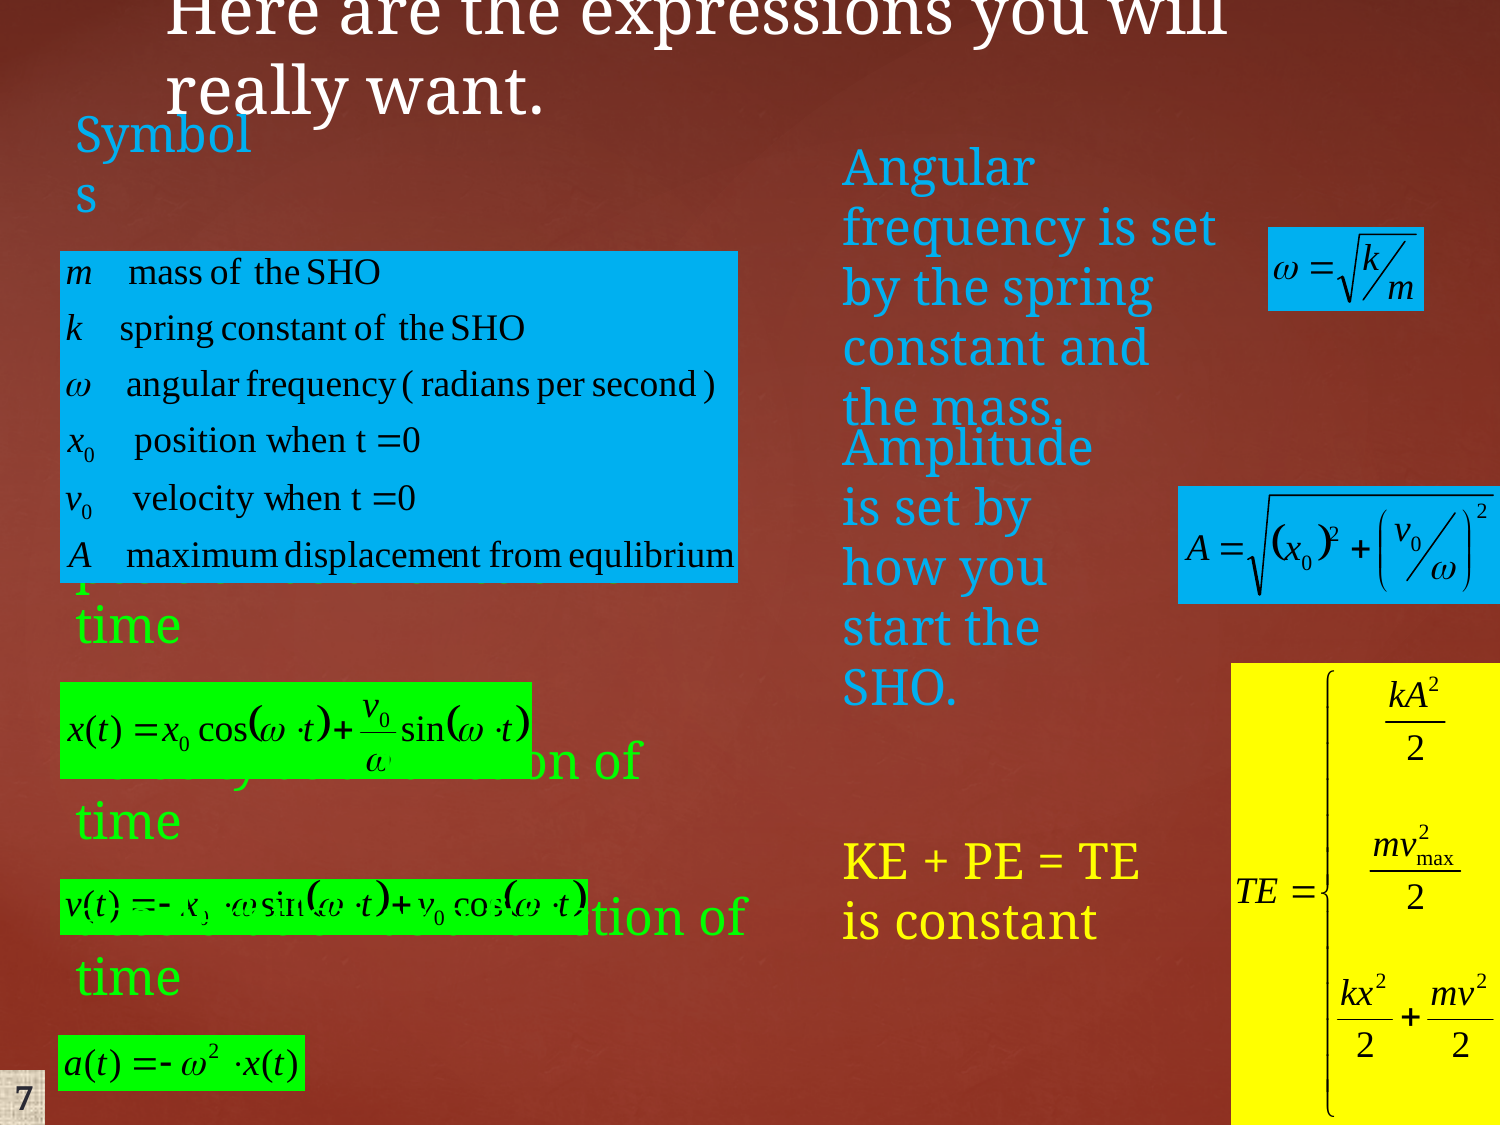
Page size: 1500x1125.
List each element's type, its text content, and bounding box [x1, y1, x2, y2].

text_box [59, 250, 739, 584]
text_box position as a function of time [59, 604, 727, 661]
text_box Amplitude is set by how you start the SHO. [828, 485, 1138, 724]
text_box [57, 1034, 306, 1092]
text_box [1266, 226, 1425, 312]
text_box 7 [0, 1070, 45, 1125]
text_box Symbols [60, 169, 278, 230]
text_box Angular frequency is set by the spring constant and the mass. [828, 202, 1245, 443]
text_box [59, 878, 589, 936]
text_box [59, 681, 533, 780]
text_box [1230, 662, 1500, 1125]
text_box velocity as a function of time [59, 801, 727, 858]
text_box acceleration as a function of time [60, 956, 807, 1014]
title Here are the expressions you will really want. [150, 60, 1344, 135]
text_box KE + PE = TE is constant [827, 822, 1179, 958]
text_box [1177, 485, 1500, 605]
